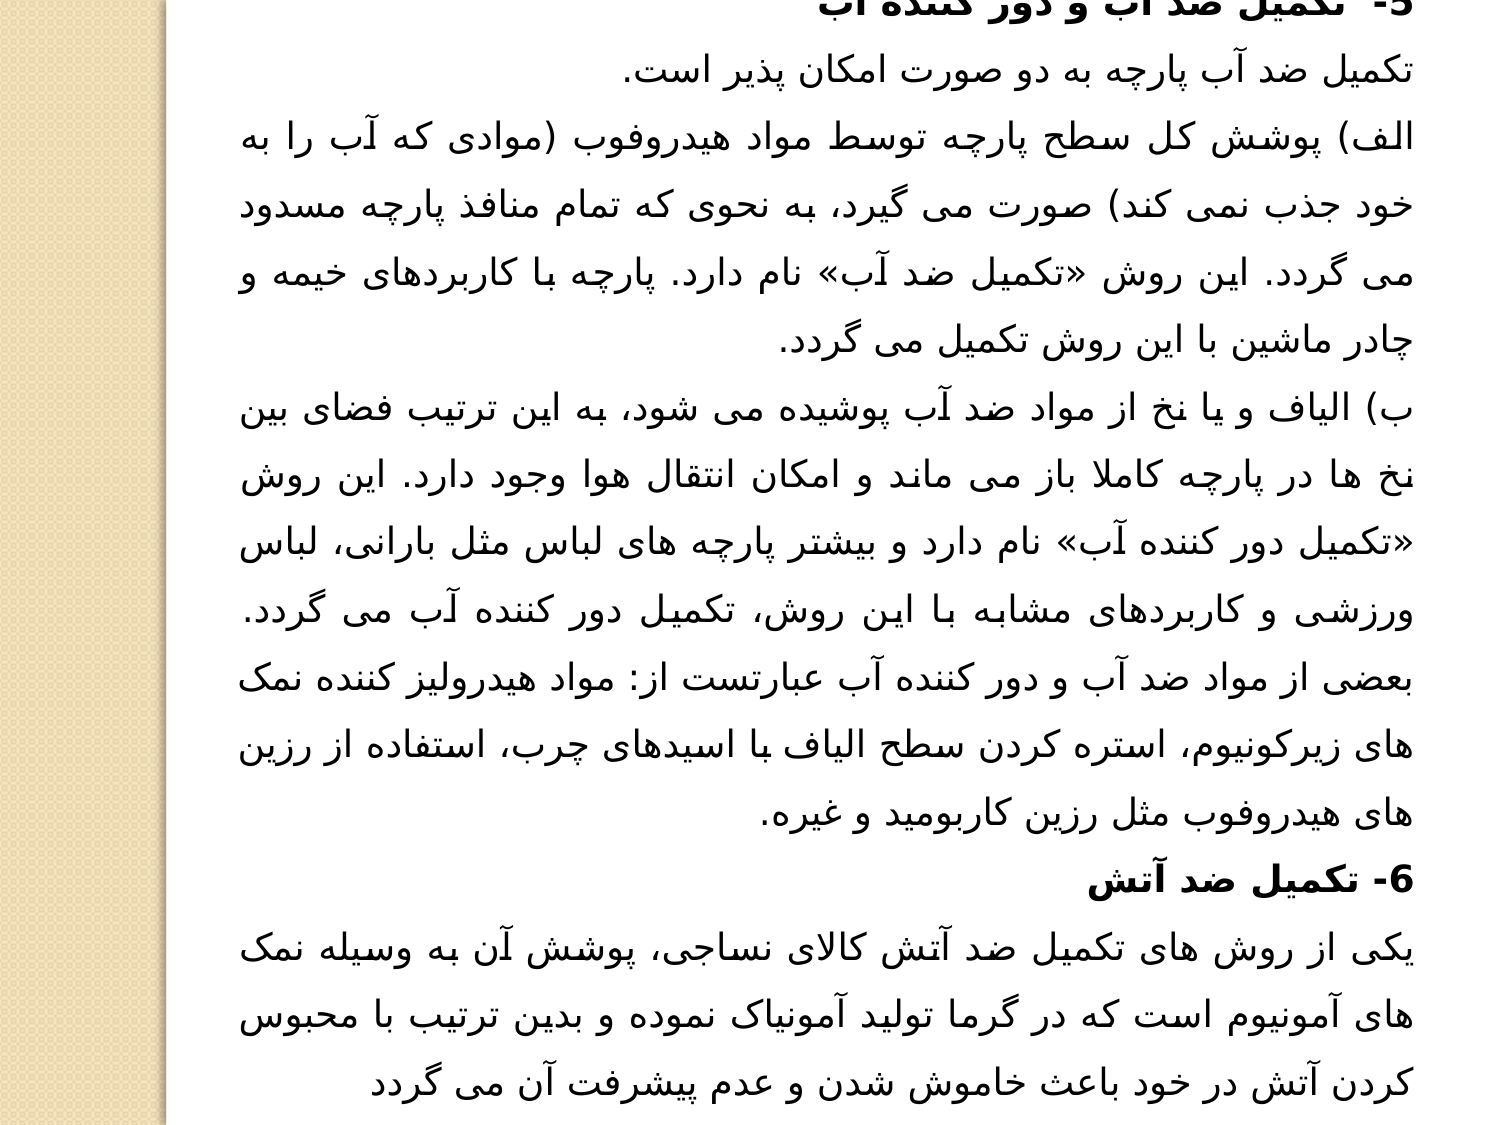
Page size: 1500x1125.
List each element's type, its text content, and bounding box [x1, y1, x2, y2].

text_box 5- تکمیل ضد آب و دور کننده آب تکمیل ضد آب پارچه به دو صورت امکان پذیر است. الف) پوشش کل سطح پارچه توسط مواد هیدروفوب (موادی که آب را به خود جذب نمی کند) صورت می گیرد، به نحوی که تمام منافذ پارچه مسدود می گردد. این روش «تکمیل ضد آب» نام دارد. پارچه با کاربردهای خیمه و چادر ماشین با این روش تکمیل می گردد. ب) الیاف و یا نخ از مواد ضد آب پوشیده می شود، به این ترتیب فضای بین نخ ها در پارچه کاملا باز می ماند و امکان انتقال هوا وجود دارد. این روش «تکمیل دور کننده آب» نام دارد و بیشتر پارچه های لباس مثل بارانی، لباس ورزشی و کاربردهای مشابه با این روش، تکمیل دور کننده آب می گردد. بعضی از مواد ضد آب و دور کننده آب عبارتست از: مواد هیدرولیز کننده نمک های زیرکونیوم، استره کردن سطح الیاف با اسیدهای چرب، استفاده از رزین های هیدروفوب مثل رزین کاربومید و غیره. 6- تکمیل ضد آتش یکی از روش های تکمیل ضد آتش کالای نساجی، پوشش آن به وسیله نمک های آمونیوم است که در گرما تولید آمونیاک نموده و بدین ترتیب با محبوس کردن آتش در خود باعث خاموش شدن و عدم پیشرفت آن می گردد [222, 0, 1430, 1103]
